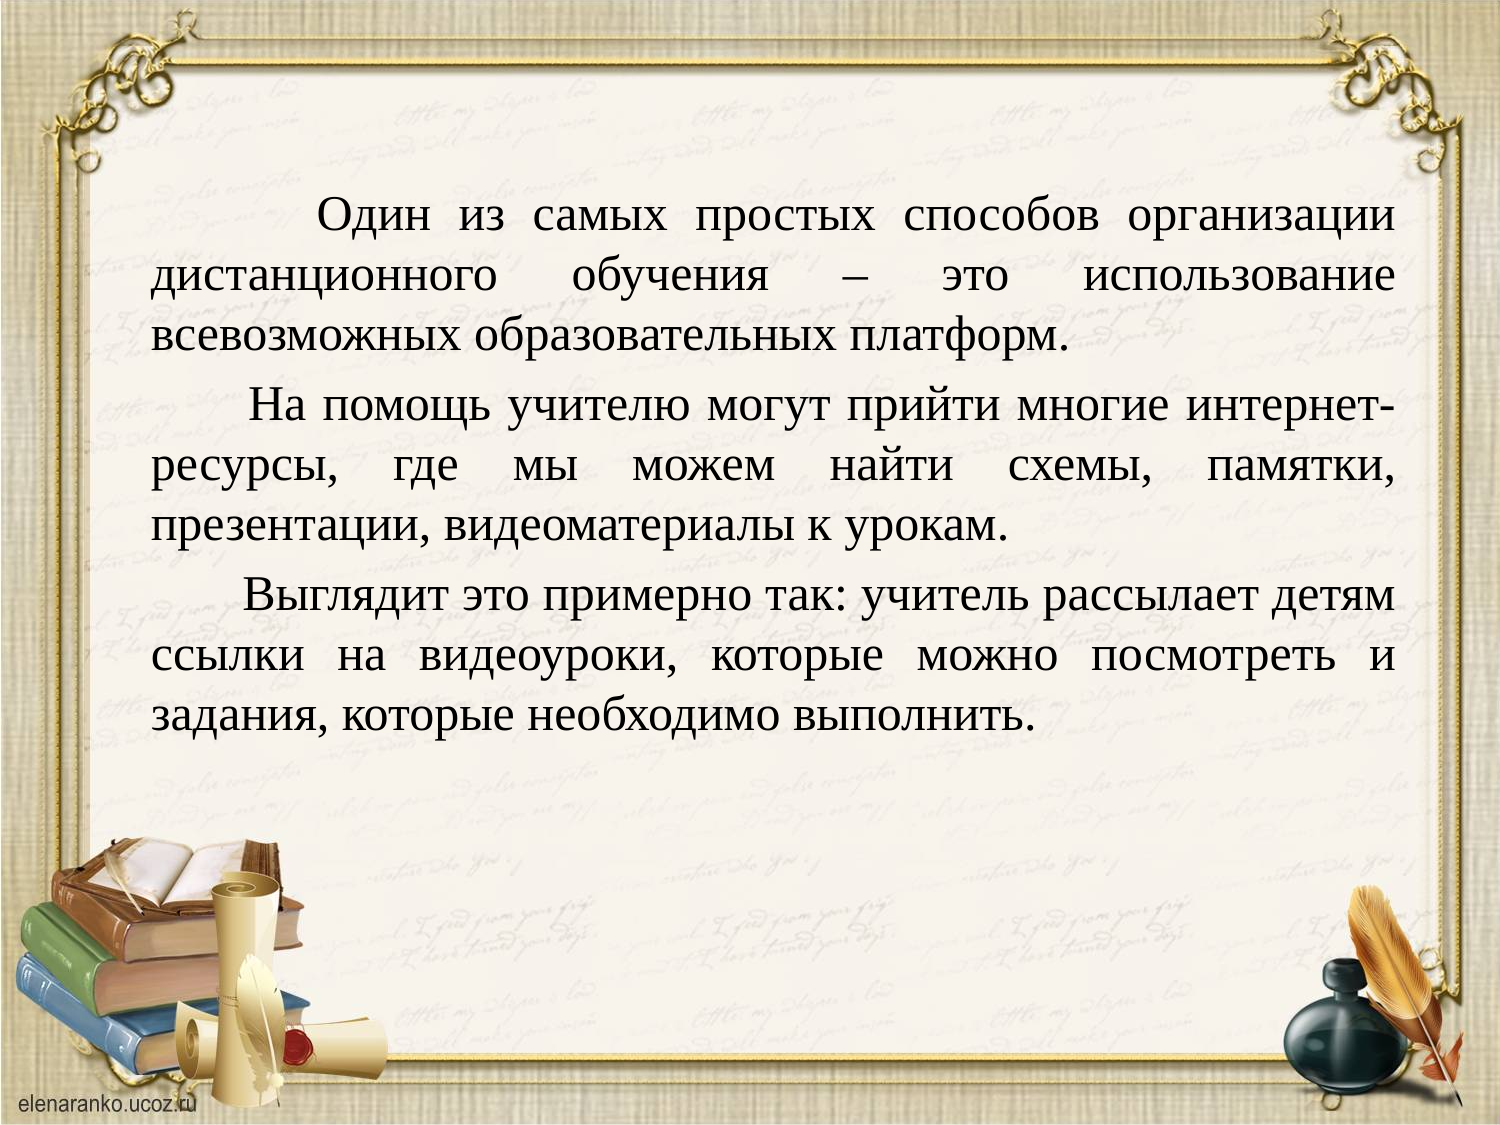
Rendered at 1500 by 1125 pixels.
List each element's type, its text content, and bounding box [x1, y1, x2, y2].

picture [0, 0, 1500, 1125]
list Один из самых простых способов организации дистанционного обучения – это использование всевозможных образовательных платформ. На помощь учителю могут прийти многие интернет-ресурсы, где мы можем найти схемы, памятки, презентации, видеоматериалы к урокам. Выглядит это примерно так: учитель рассылает детям ссылки на видеоуроки, которые можно посмотреть и задания, которые необходимо выполнить. [135, 172, 1412, 1049]
